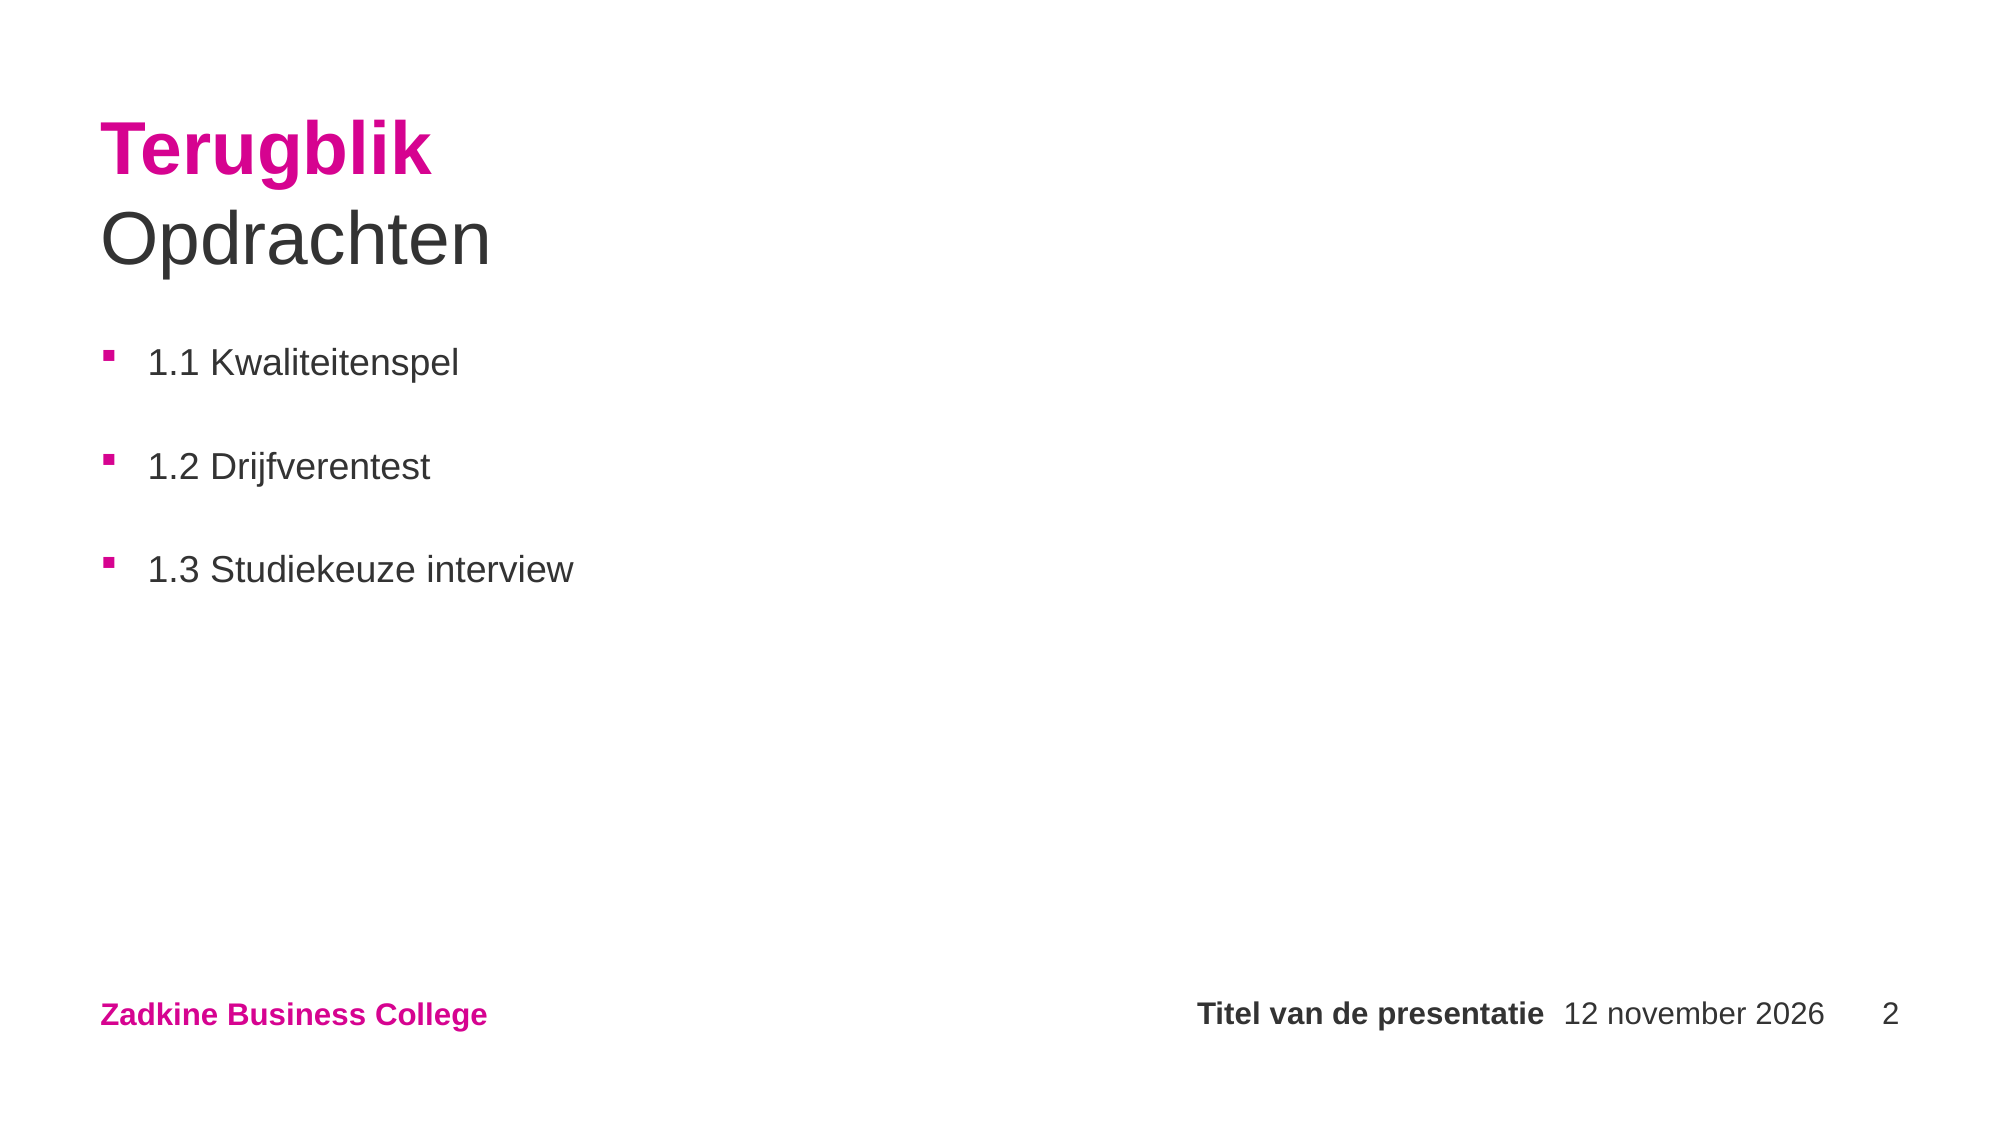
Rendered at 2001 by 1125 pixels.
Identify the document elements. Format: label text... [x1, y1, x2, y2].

list Opdrachten [100, 189, 1900, 280]
title Terugblik [100, 100, 1900, 189]
footer Titel van de presentatie [870, 993, 1546, 1033]
list 1.1 Kwaliteitenspel 1.2 Drijfverentest 1.3 Studiekeuze interview [100, 331, 1900, 917]
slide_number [1546, 993, 1825, 1033]
slide_number 2 [1825, 993, 1900, 1033]
